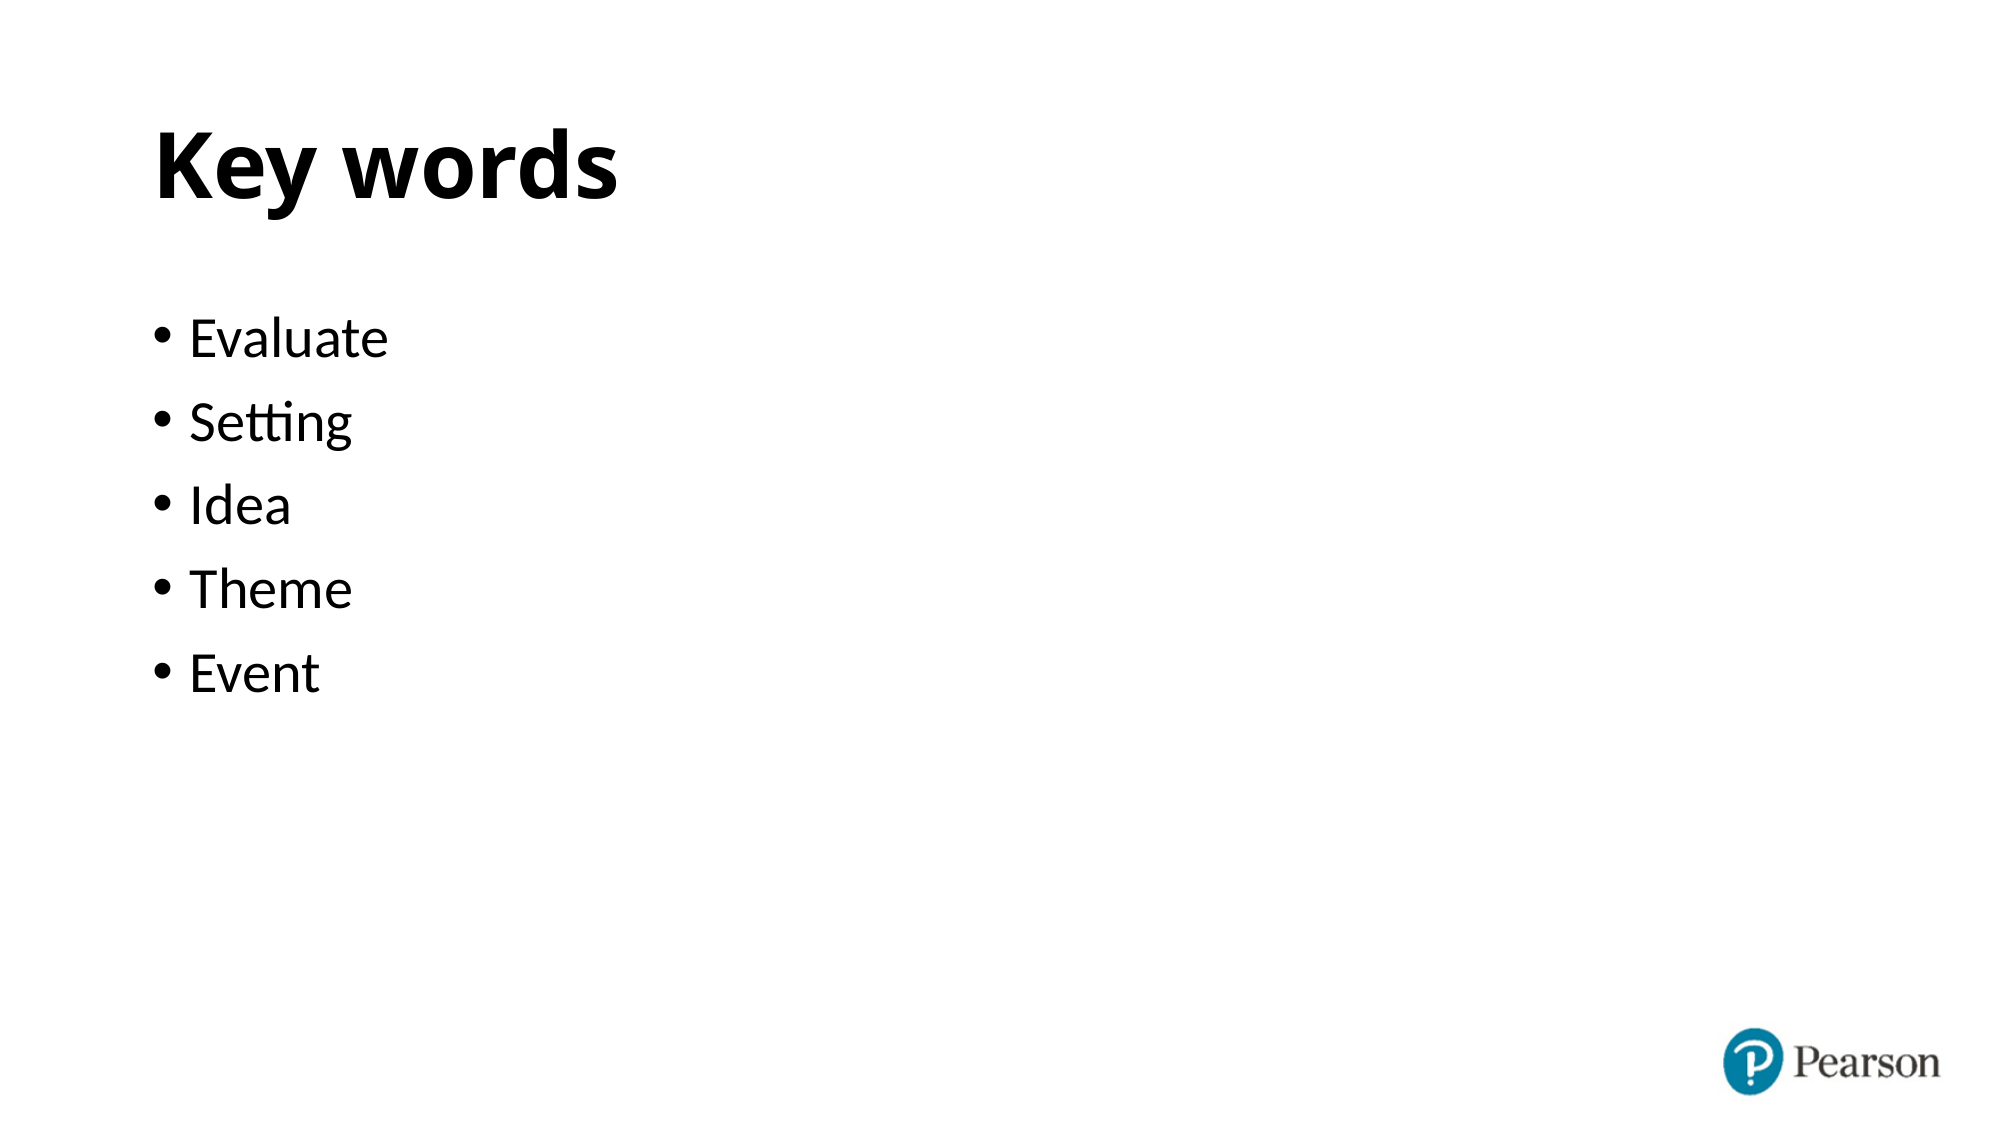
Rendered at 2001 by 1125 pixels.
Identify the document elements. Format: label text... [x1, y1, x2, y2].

picture [1713, 1013, 1951, 1106]
list Evaluate Setting Idea Theme Event [137, 299, 1863, 1014]
title Key words [137, 59, 1863, 278]
